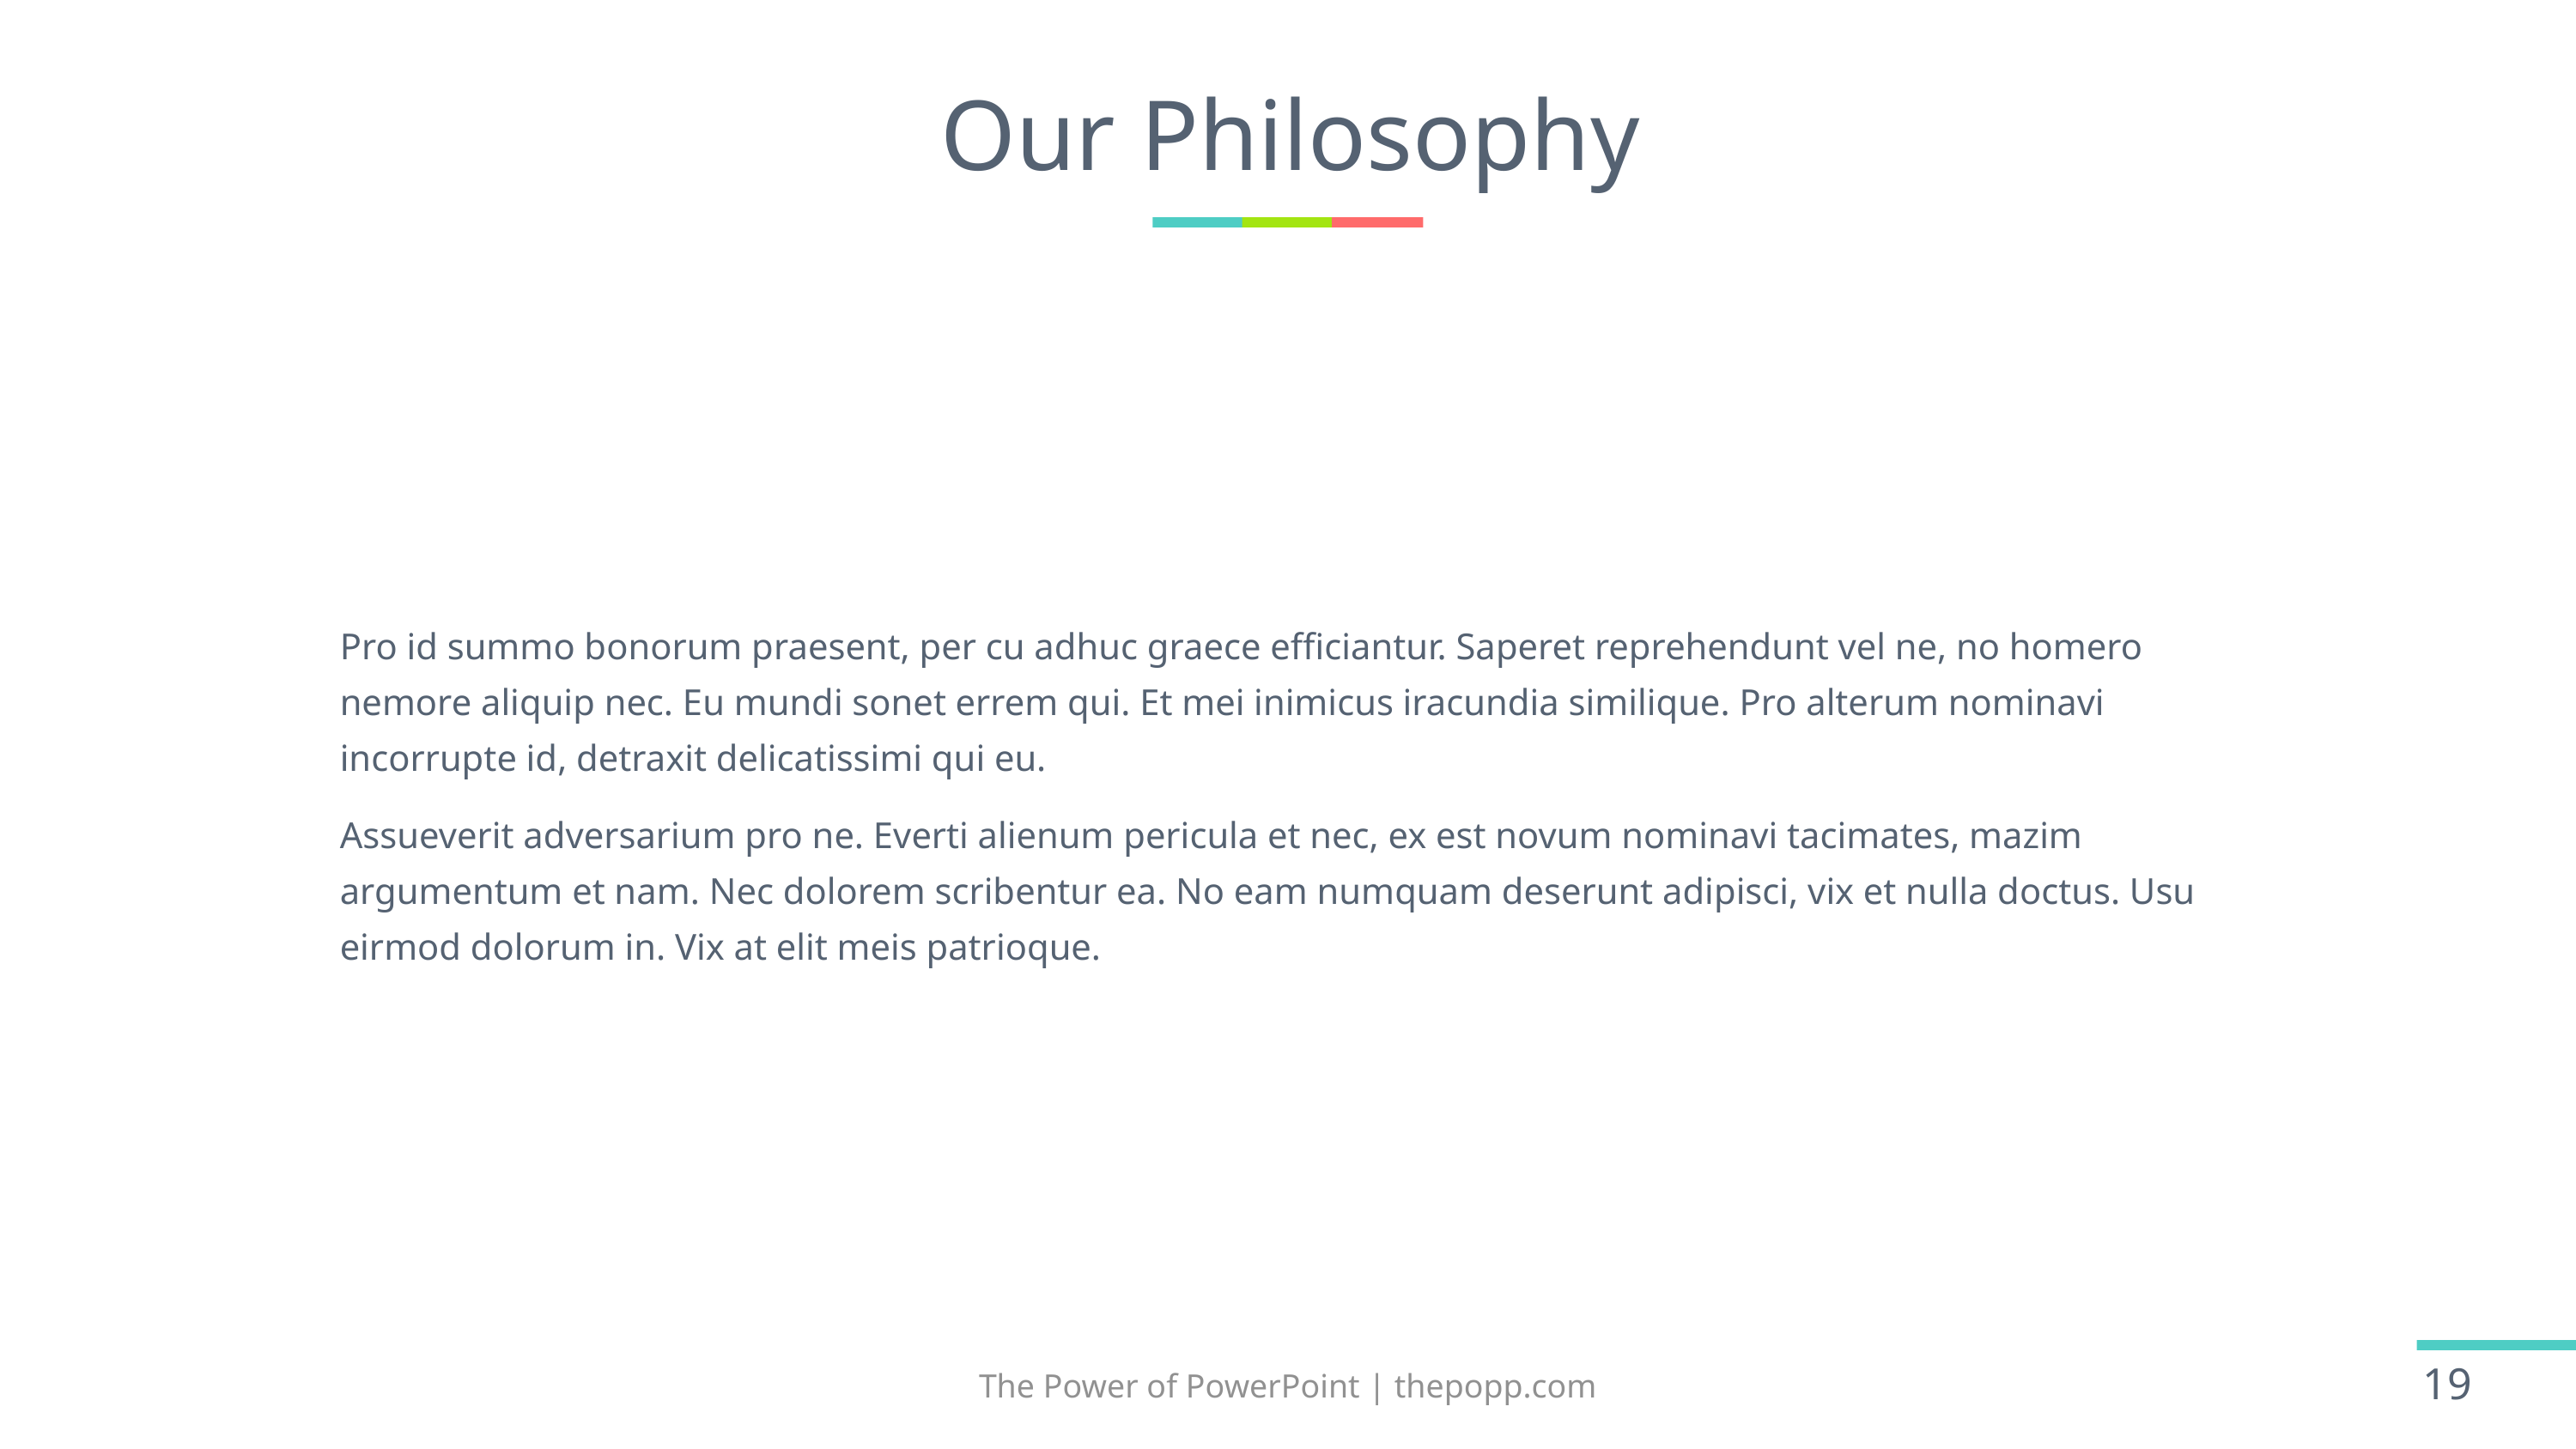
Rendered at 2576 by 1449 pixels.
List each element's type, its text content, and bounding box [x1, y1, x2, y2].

list Pro id summo bonorum praesent, per cu adhuc graece efficiantur. Saperet reprehendunt vel ne, no homero nemore aliquip nec. Eu mundi sonet errem qui. Et mei inimicus iracundia similique. Pro alterum nominavi incorrupte id, detraxit delicatissimi qui eu. Assueverit adversarium pro ne. Everti alienum pericula et nec, ex est novum nominavi tacimates, mazim argumentum et nam. Nec dolorem scribentur ea. No eam numquam deserunt adipisci, vix et nulla doctus. Usu eirmod dolorum in. Vix at elit meis patrioque. [326, 537, 2249, 1041]
slide_number 19 [2409, 1351, 2576, 1421]
title Our Philosophy [69, 49, 2512, 230]
footer The Power of PowerPoint | thepopp.com [853, 1349, 1723, 1427]
